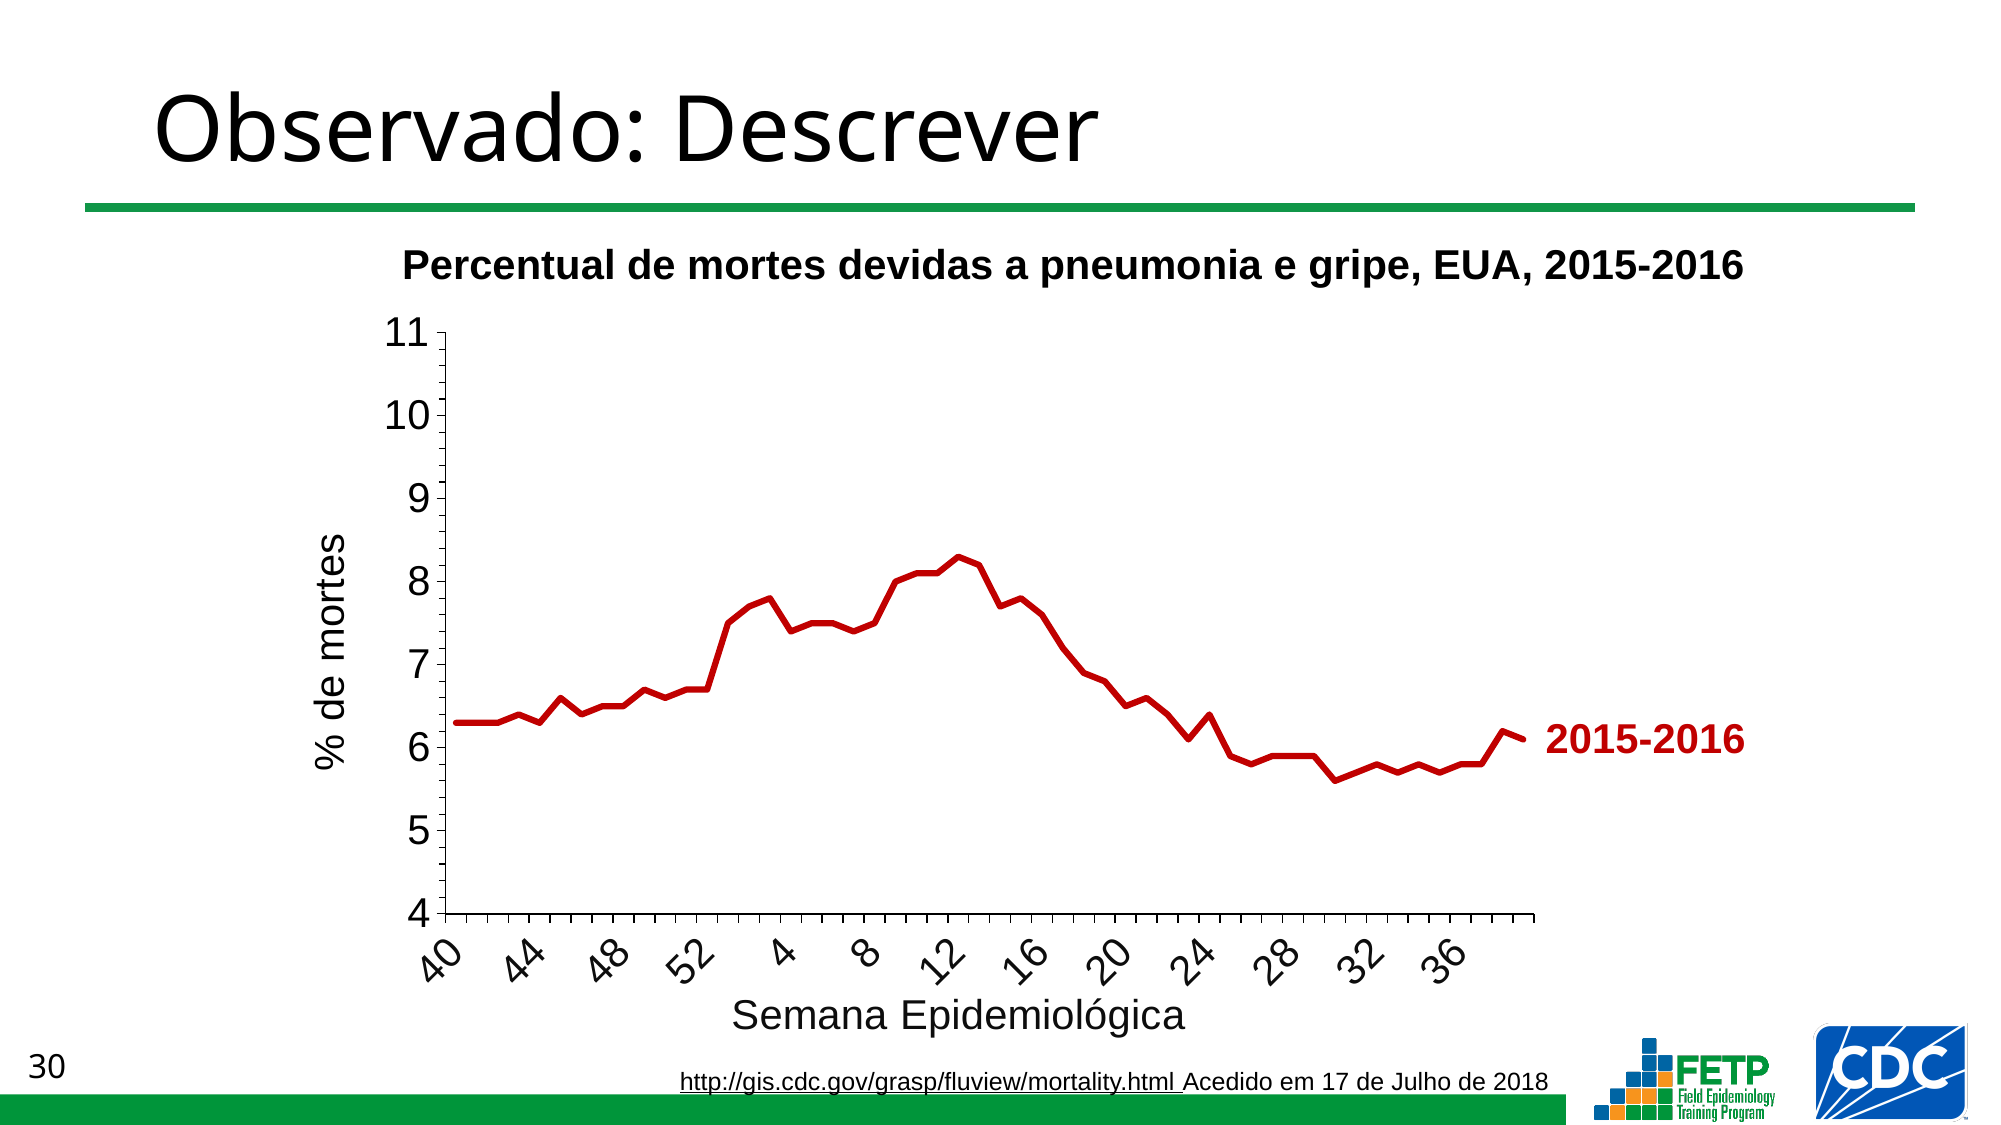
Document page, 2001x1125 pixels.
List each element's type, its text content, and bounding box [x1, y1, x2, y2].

text_box 2015-2016 [1569, 704, 1822, 770]
text_box Percentual de mortes devidas a pneumonia e gripe, EUA, 2015-2016 [362, 230, 1785, 309]
picture [1594, 1038, 1775, 1122]
title Observado: Descrever [137, 75, 1863, 207]
chart [293, 301, 1569, 1052]
picture [1813, 1023, 1968, 1122]
list http://gis.cdc.gov/grasp/fluview/mortality.html Acedido em 17 de Julho de 2018 [566, 1062, 1565, 1094]
